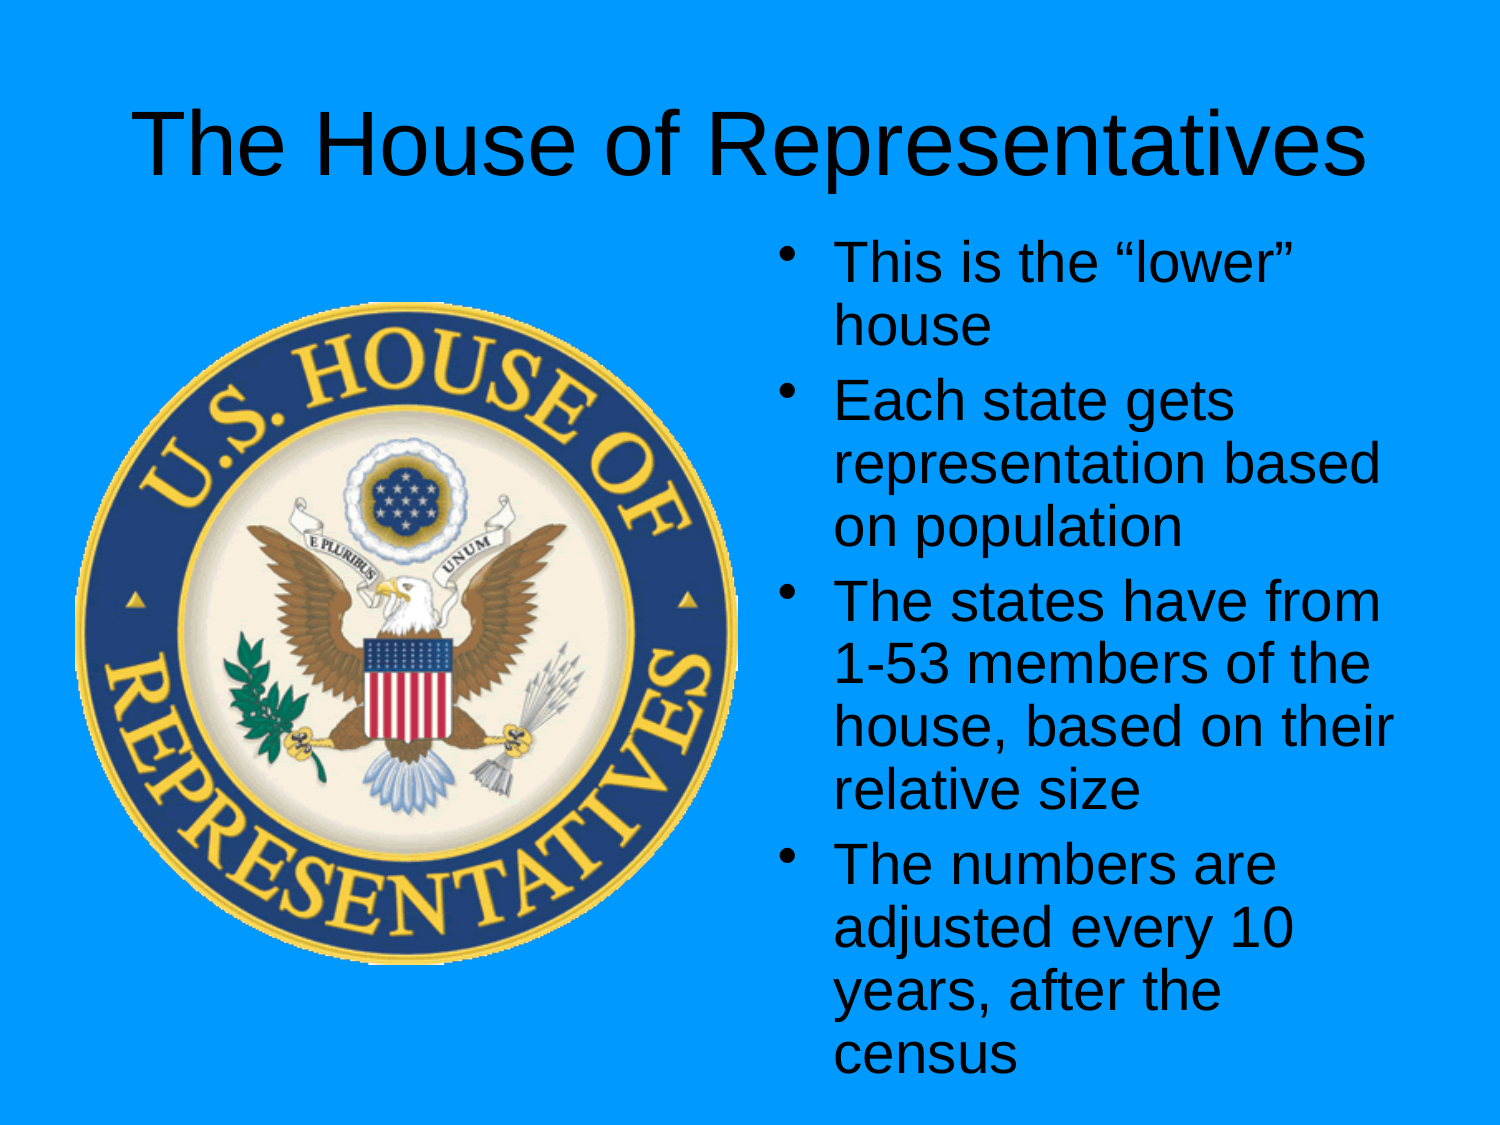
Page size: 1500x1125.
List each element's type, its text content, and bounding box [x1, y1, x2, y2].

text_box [74, 302, 738, 965]
title The House of Representatives [75, 45, 1425, 233]
list This is the “lower” house Each state gets representation based on population The states have from 1-53 members of the house, based on their relative size The numbers are adjusted every 10 years, after the census [762, 224, 1425, 1125]
